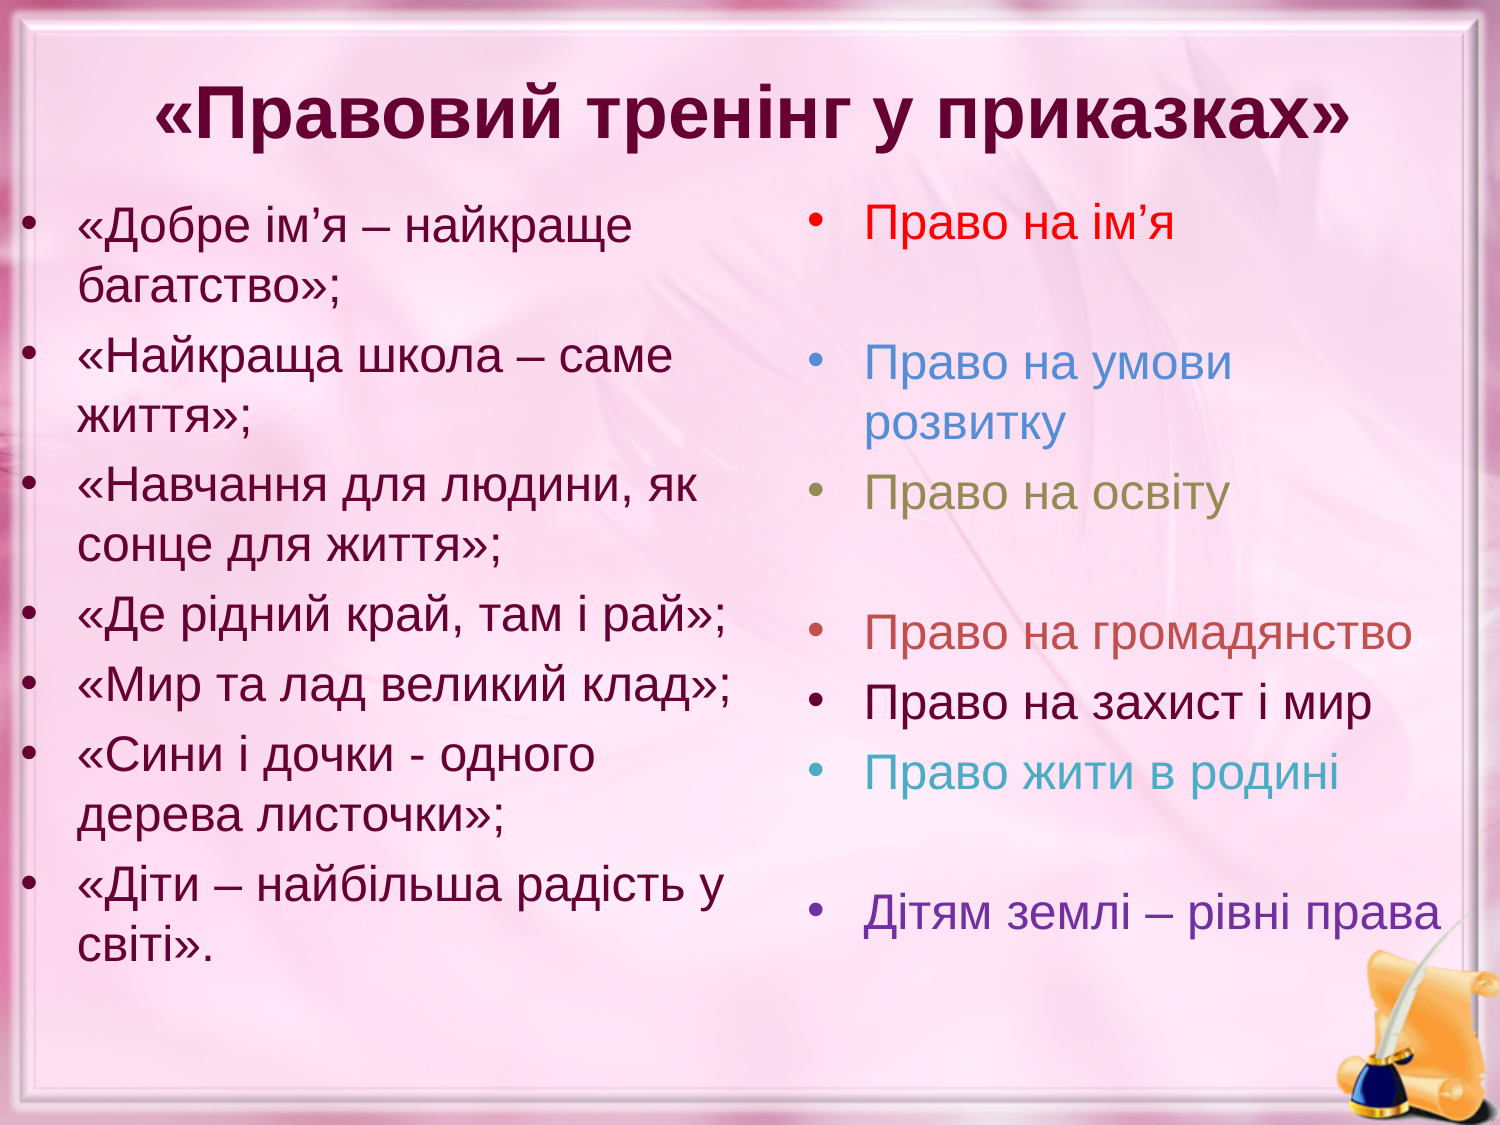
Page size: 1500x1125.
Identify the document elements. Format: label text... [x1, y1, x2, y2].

picture [0, 0, 1500, 1125]
title «Правовий тренінг у приказках» [78, 54, 1429, 162]
list Право на ім’я Право на умови розвитку Право на освіту Право на громадянство Право на захист і мир Право жити в родині Дітям землі – рівні права [791, 181, 1460, 925]
list «Добре ім’я – найкраще багатство»; «Найкраща школа – саме життя»; «Навчання для людини, як сонце для життя»; «Де рідний край, там і рай»; «Мир та лад великий клад»; «Сини і дочки - одного дерева листочки»; «Діти – найбільша радість у світі». [5, 184, 787, 928]
